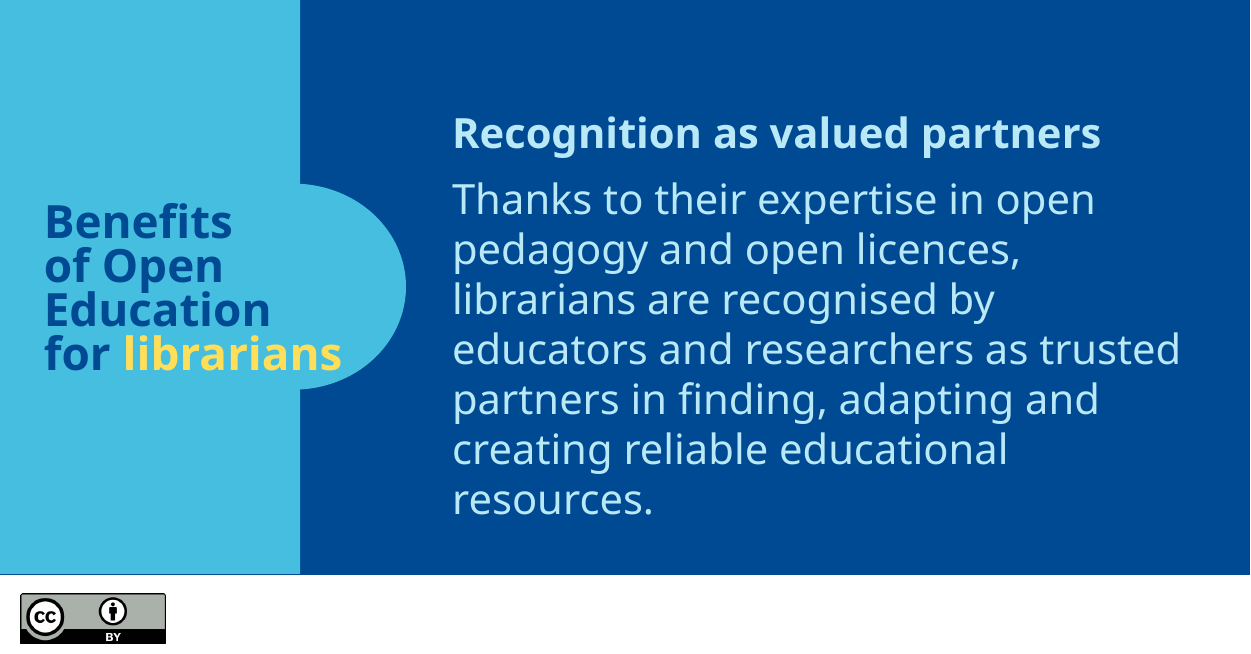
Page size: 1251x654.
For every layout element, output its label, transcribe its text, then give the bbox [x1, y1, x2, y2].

picture [20, 592, 166, 645]
text_box Recognition as valued partners Thanks to their expertise in open pedagogy and open licences, librarians are recognised by educators and researchers as trusted partners in finding, adapting and creating reliable educational resources. [439, 94, 1202, 536]
text_box [0, 0, 301, 574]
text_box [252, 183, 336, 191]
text_box Benefits of Open Education for librarians [31, 191, 373, 392]
text_box [0, 582, 1250, 654]
text_box [373, 213, 407, 360]
